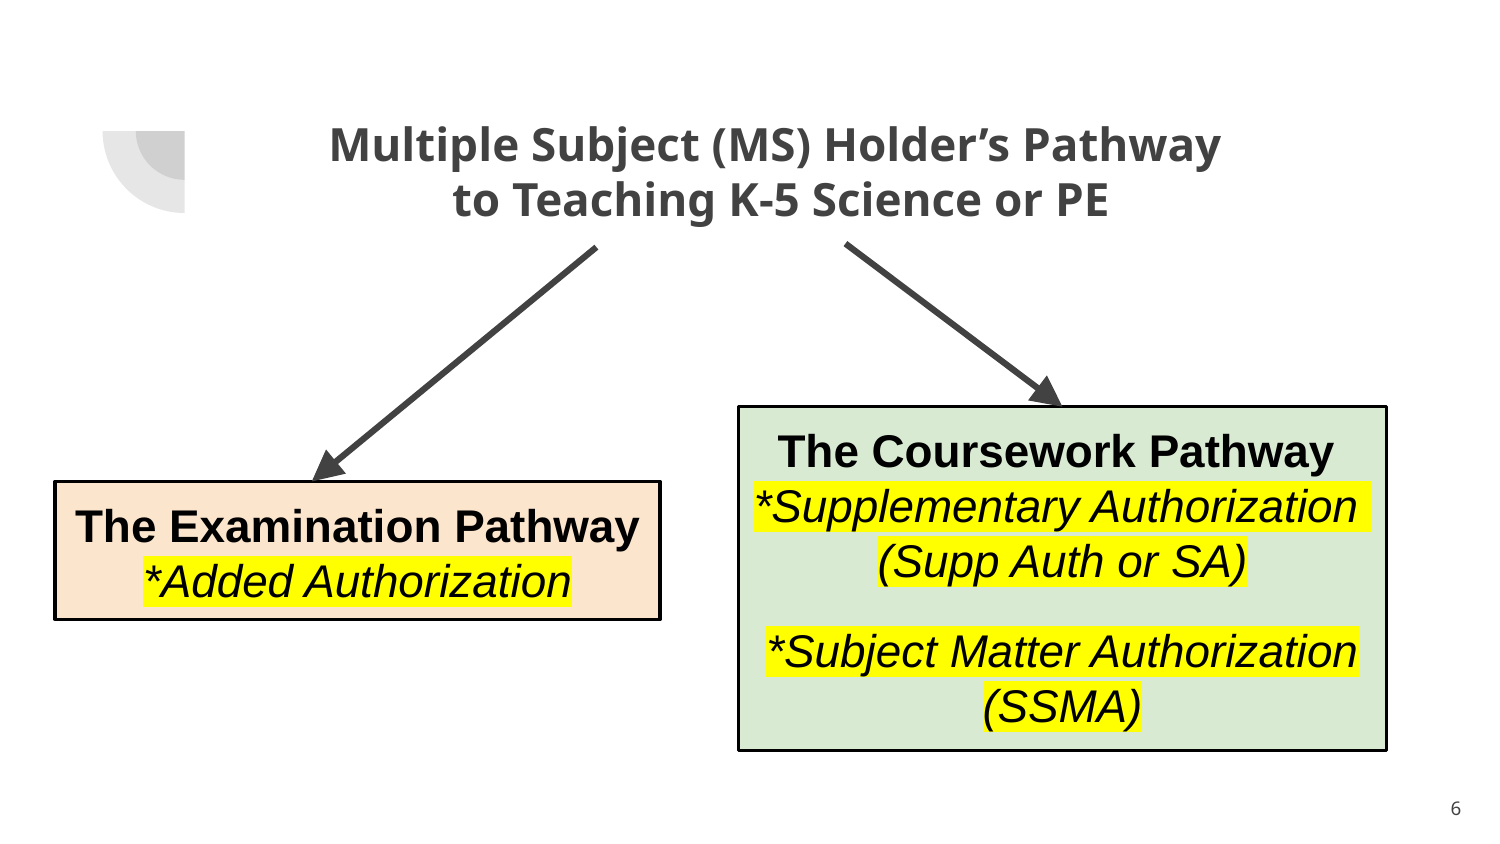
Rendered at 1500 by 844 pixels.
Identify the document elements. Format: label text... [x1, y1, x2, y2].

text_box The Coursework Pathway *Supplementary Authorization (Supp Auth or SA) *Subject Matter Authorization (SSMA) [738, 406, 1387, 751]
title Multiple Subject (MS) Holder’s Pathway to Teaching K-5 Science or PE [198, 100, 1364, 240]
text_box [845, 243, 1063, 407]
text_box The Examination Pathway *Added Authorization [55, 481, 661, 620]
slide_number ‹#› [1386, 777, 1477, 842]
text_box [311, 246, 597, 482]
